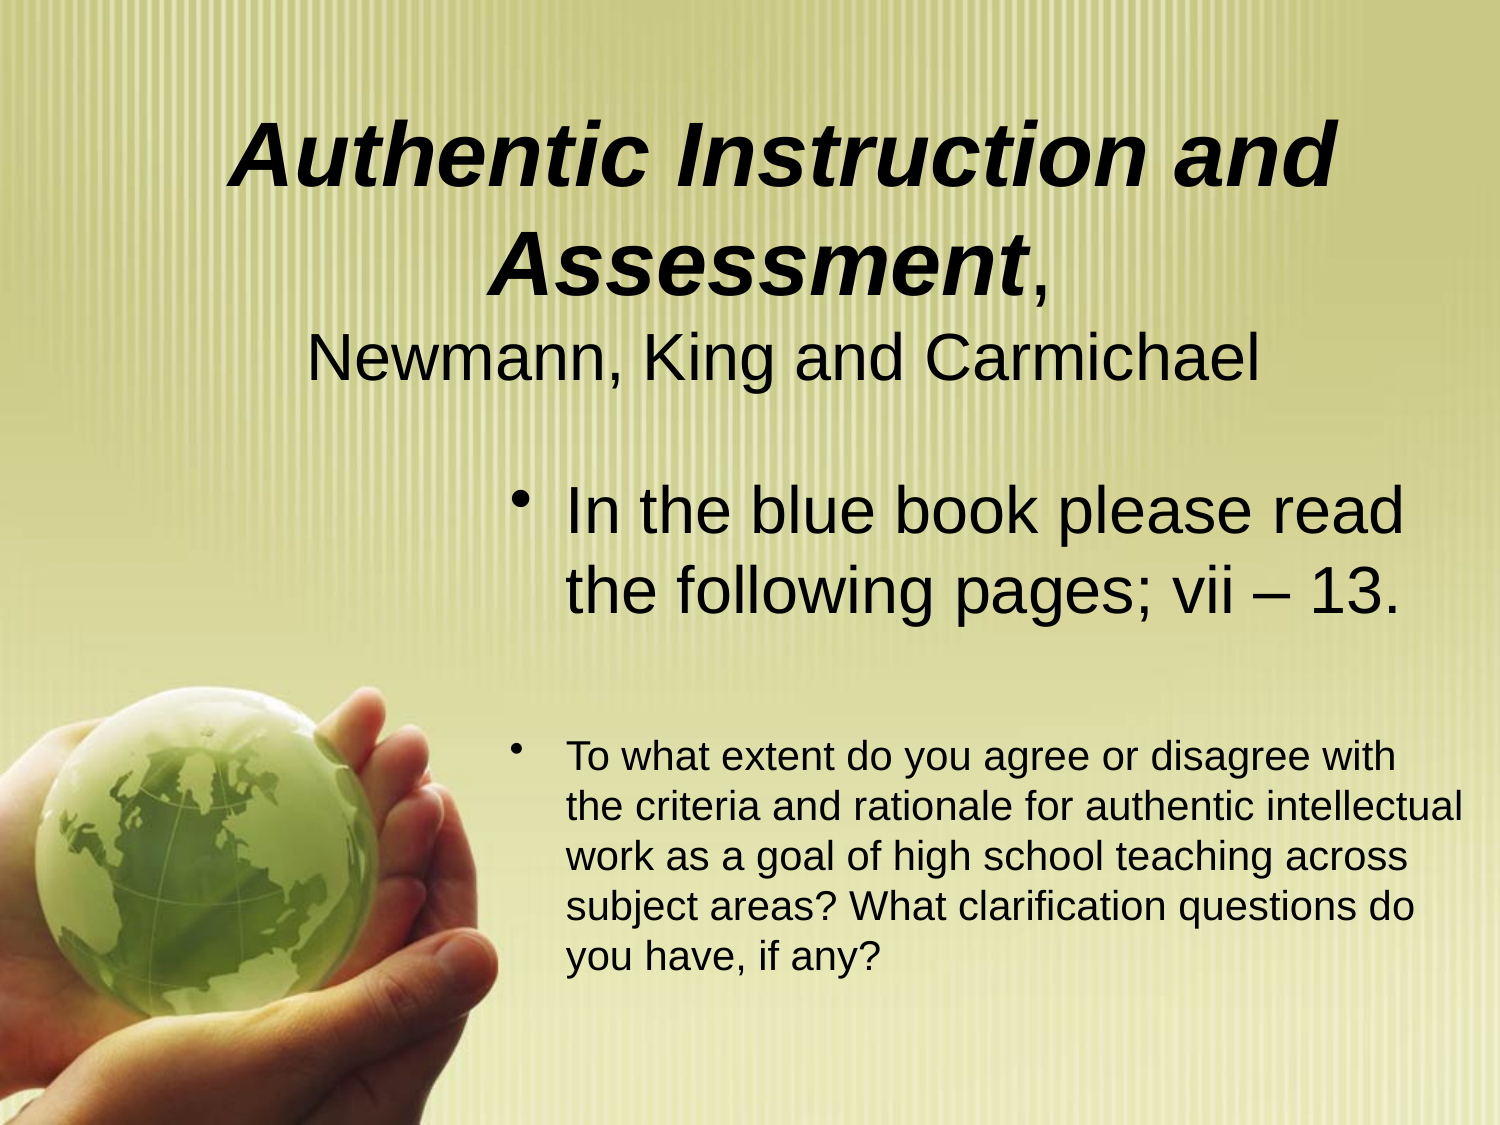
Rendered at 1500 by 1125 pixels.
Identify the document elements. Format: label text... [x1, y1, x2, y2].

title Authentic Instruction and Assessment, Newmann, King and Carmichael [67, 150, 1500, 339]
picture [0, 0, 1500, 1125]
list In the blue book please read the following pages; vii – 13. To what extent do you agree or disagree with the criteria and rationale for authentic intellectual work as a goal of high school teaching across subject areas? What clarification questions do you have, if any? [494, 459, 1482, 1006]
